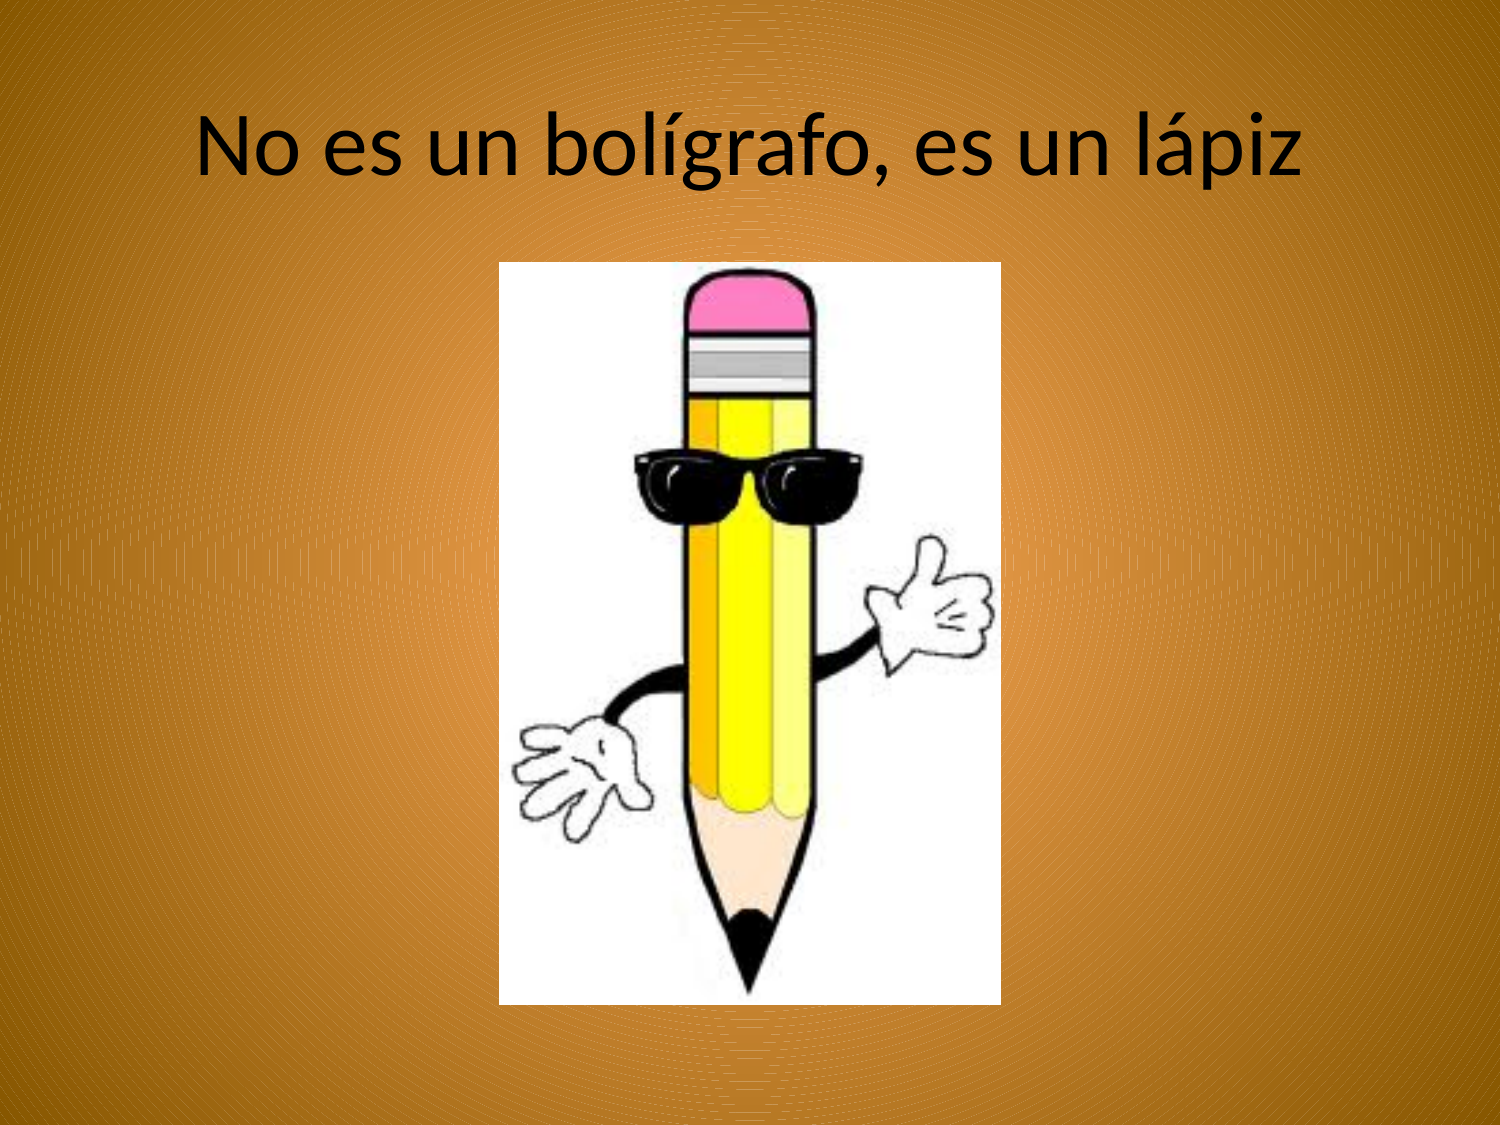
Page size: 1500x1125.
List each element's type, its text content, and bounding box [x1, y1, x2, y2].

title No es un bolígrafo, es un lápiz [75, 45, 1425, 233]
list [74, 262, 1426, 1006]
